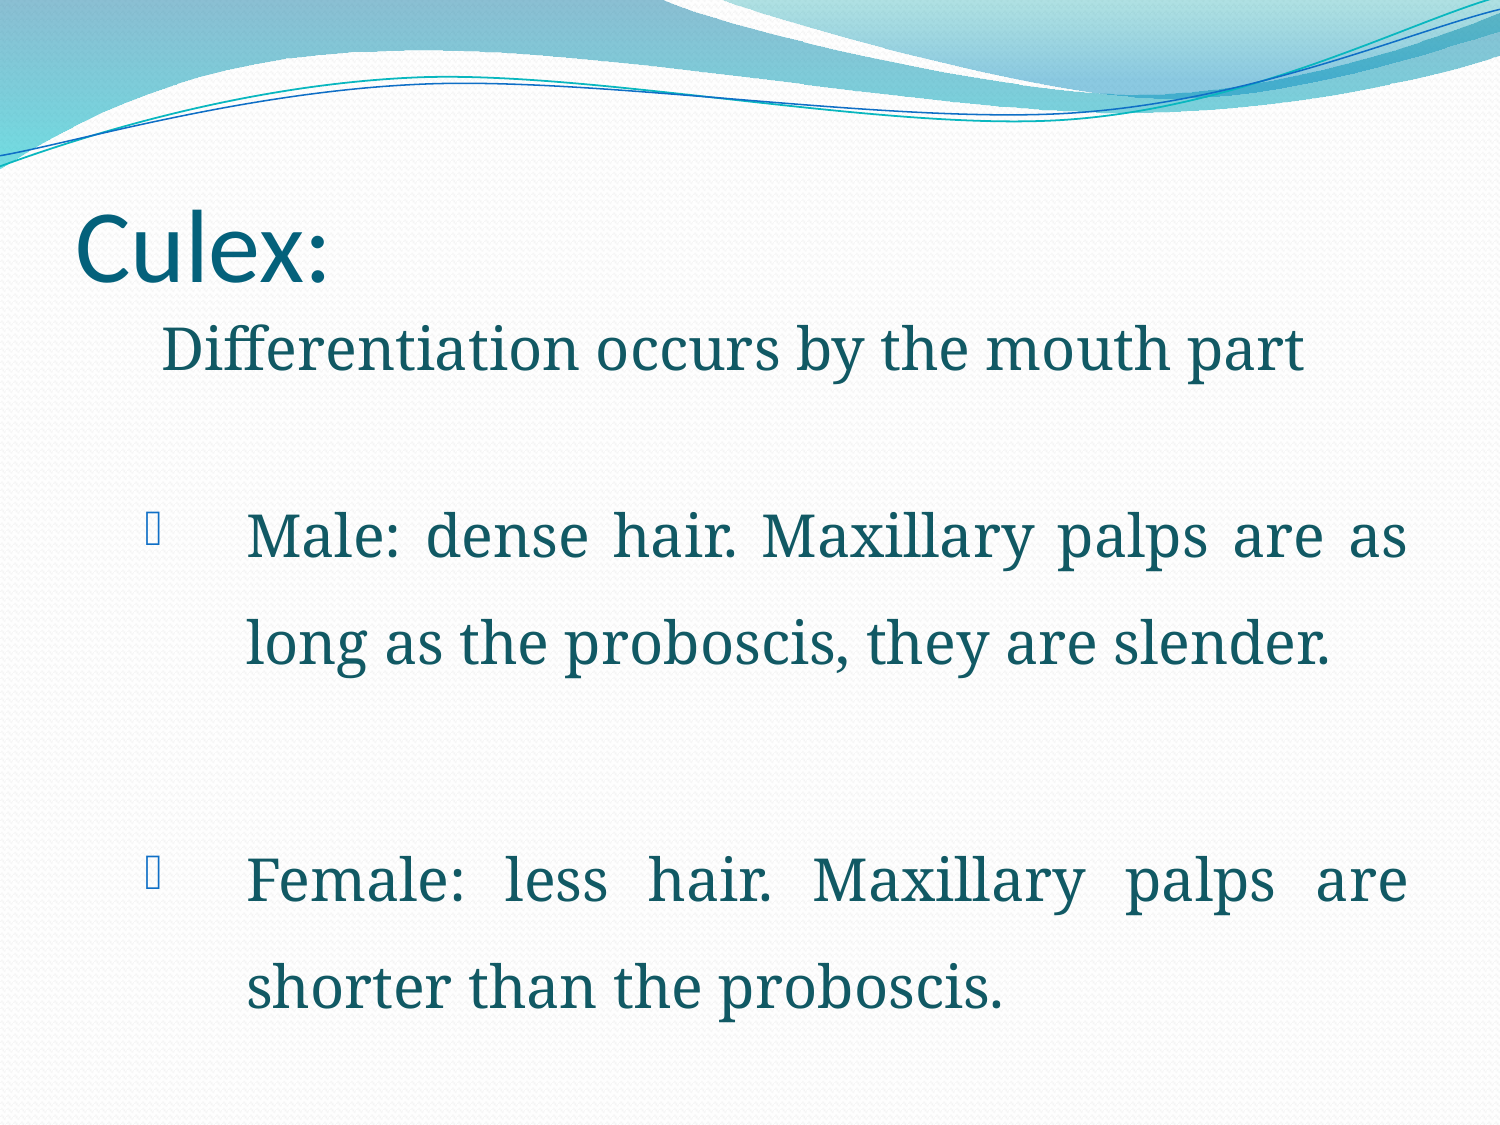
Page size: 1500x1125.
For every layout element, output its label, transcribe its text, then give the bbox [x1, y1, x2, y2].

title Culex: [75, 115, 1425, 303]
list Differentiation occurs by the mouth part Male: dense hair. Maxillary palps are as long as the proboscis, they are slender. Female: less hair. Maxillary palps are shorter than the proboscis. [75, 317, 1425, 1038]
